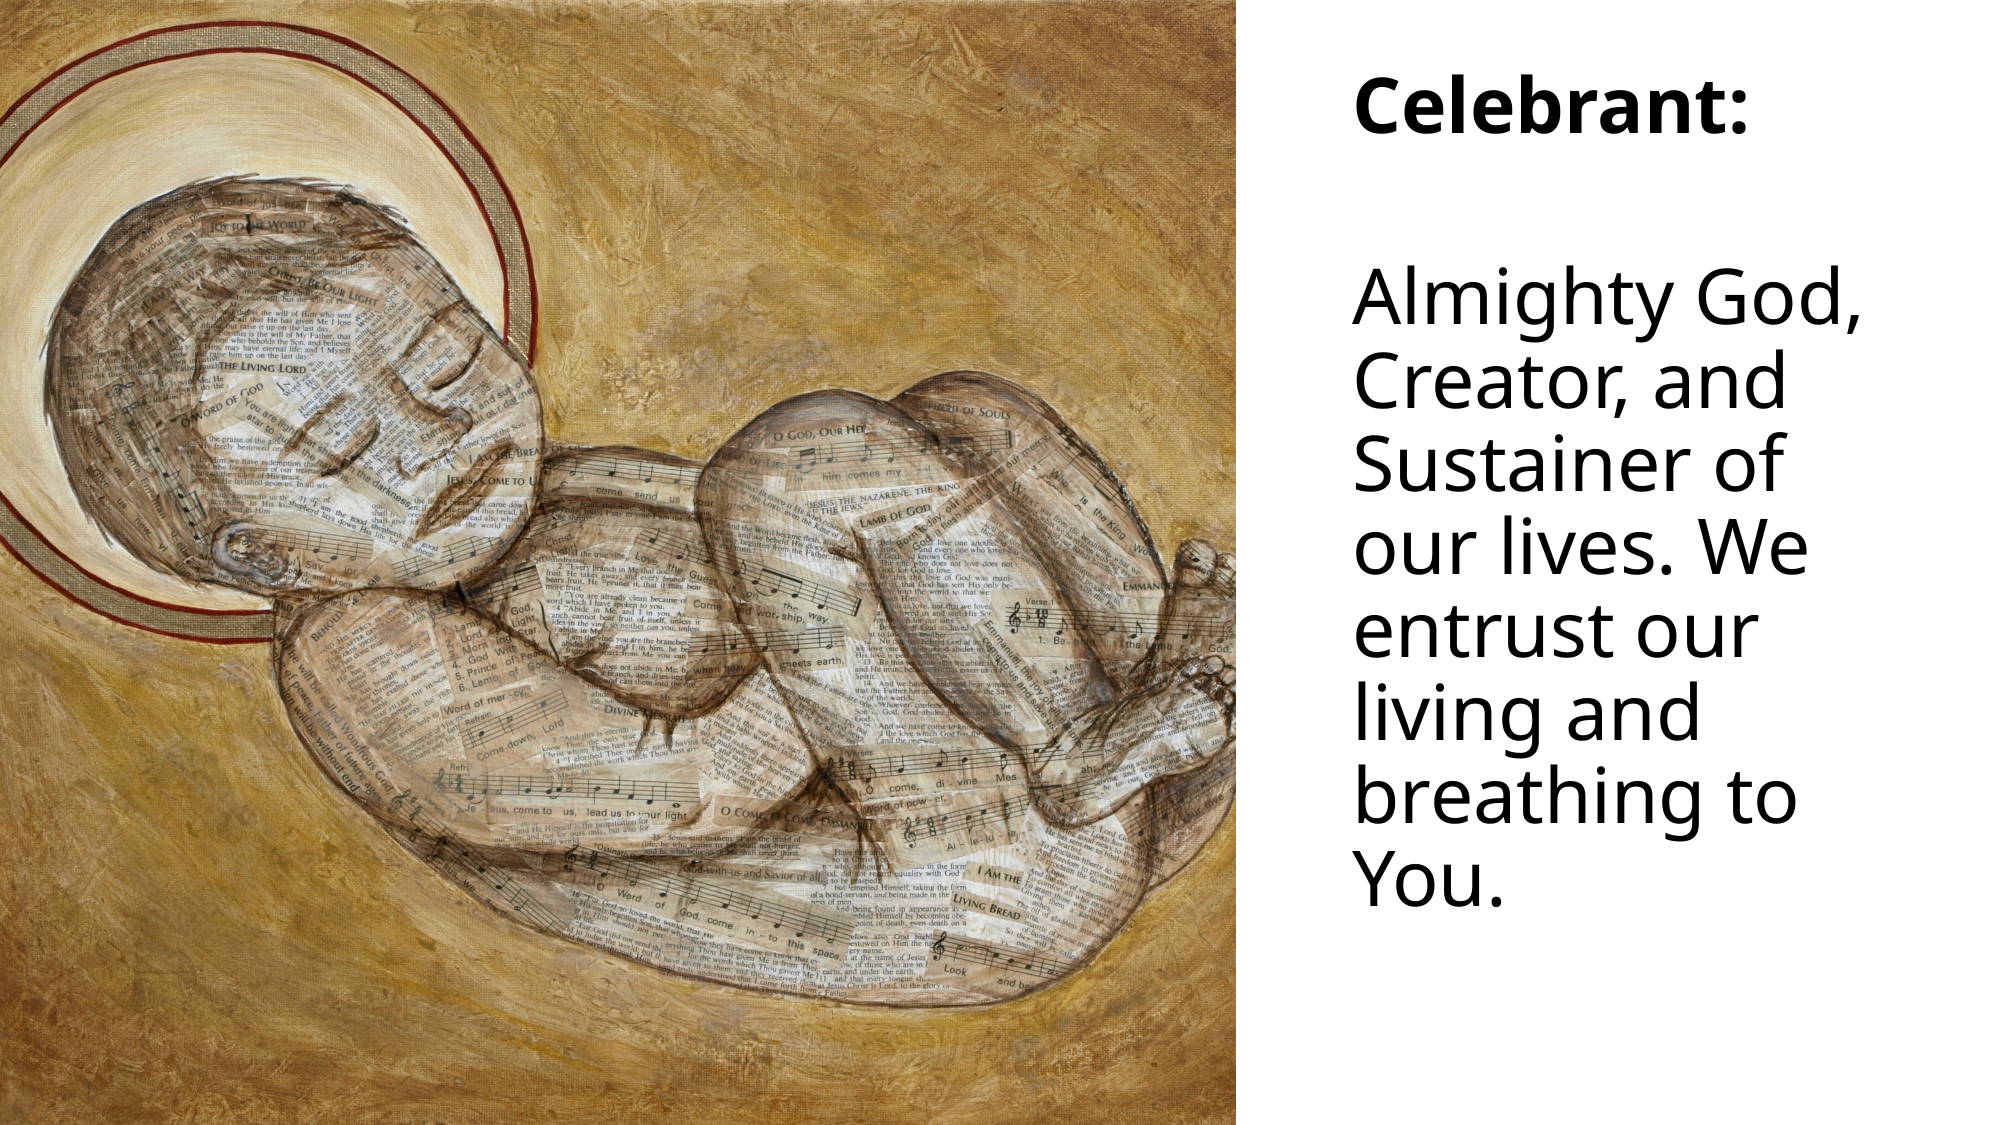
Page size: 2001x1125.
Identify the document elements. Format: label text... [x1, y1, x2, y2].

text_box Celebrant: Almighty God, Creator, and Sustainer of our lives. We entrust our living and breathing to You. [1337, 59, 1901, 967]
picture [0, 0, 1236, 1125]
